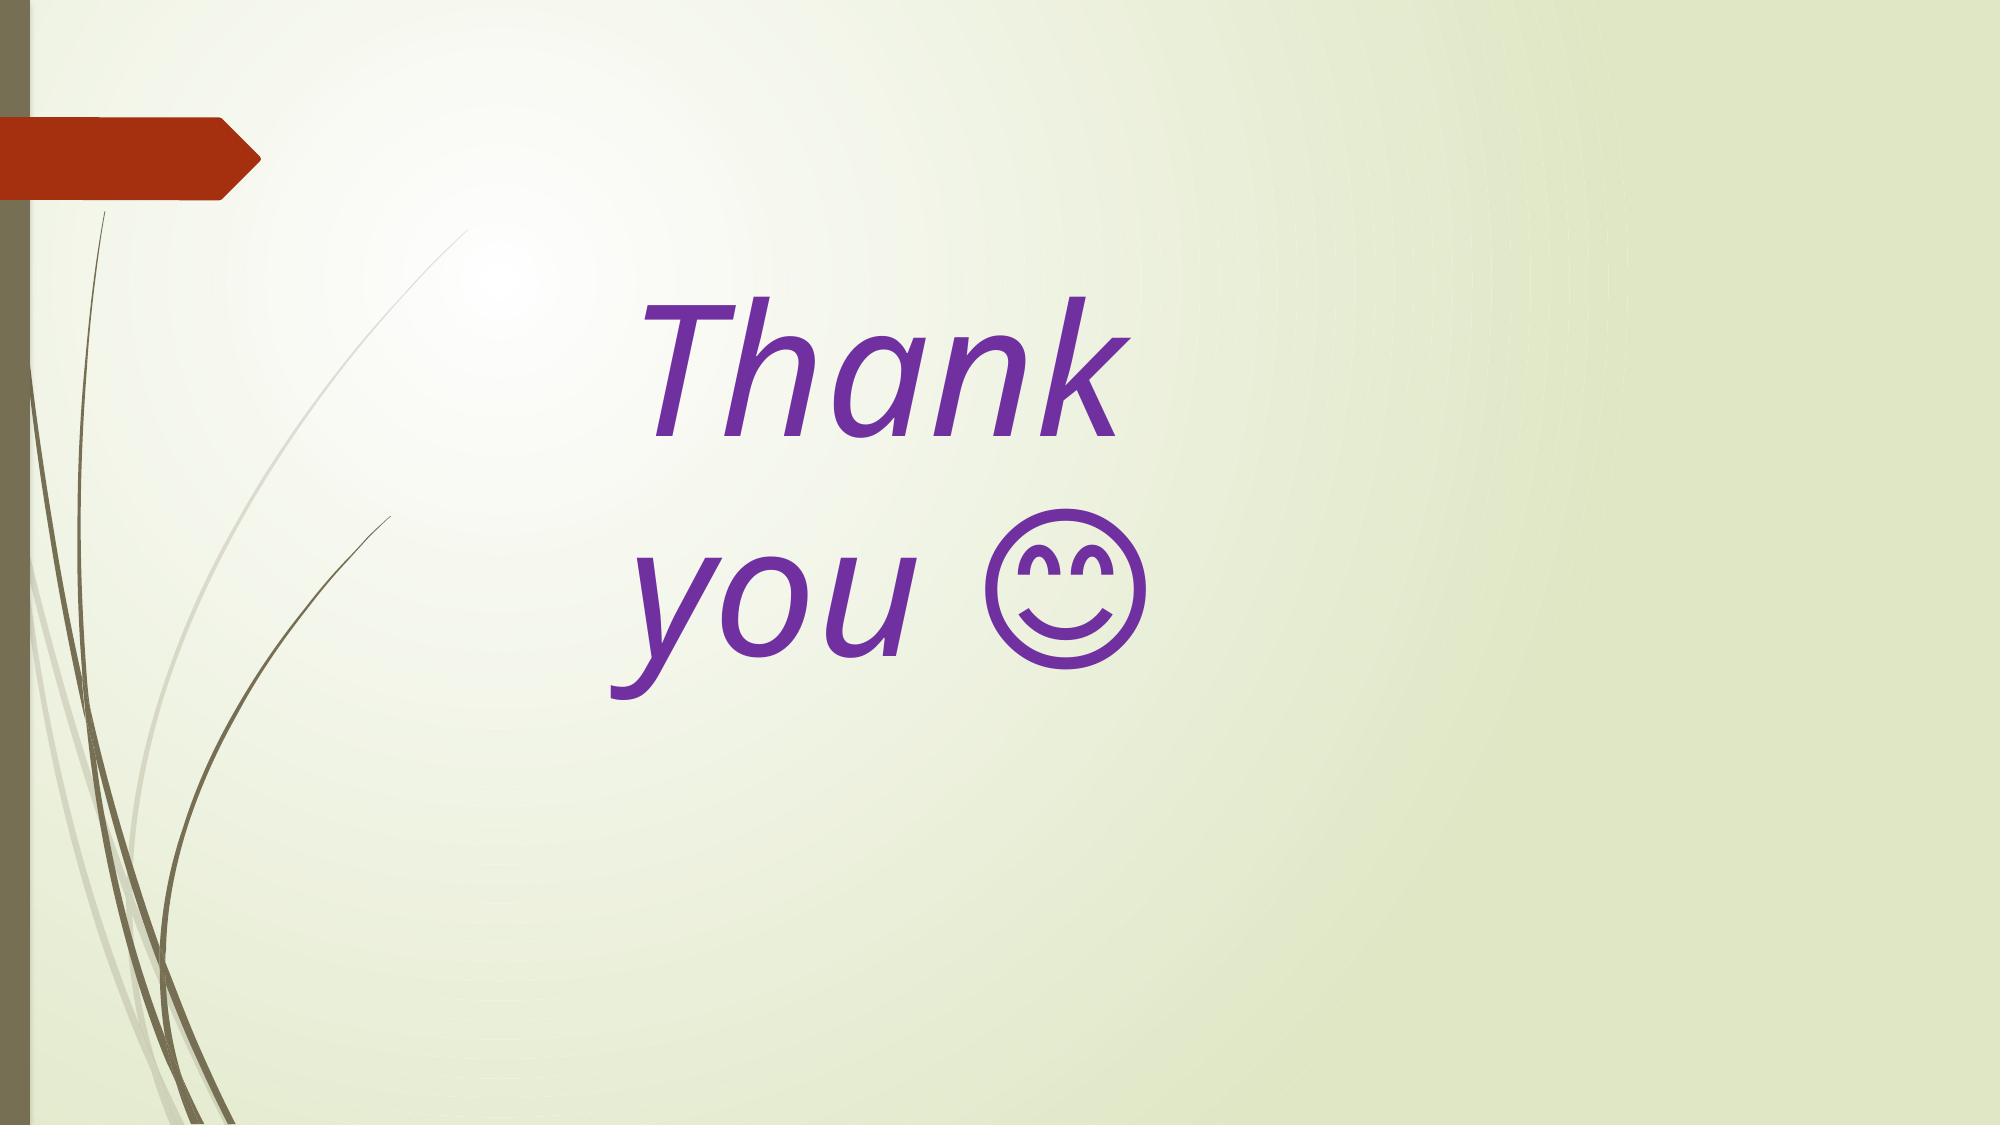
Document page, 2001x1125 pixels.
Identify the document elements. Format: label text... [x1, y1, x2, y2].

title Thank you 😊 [613, 246, 1323, 602]
